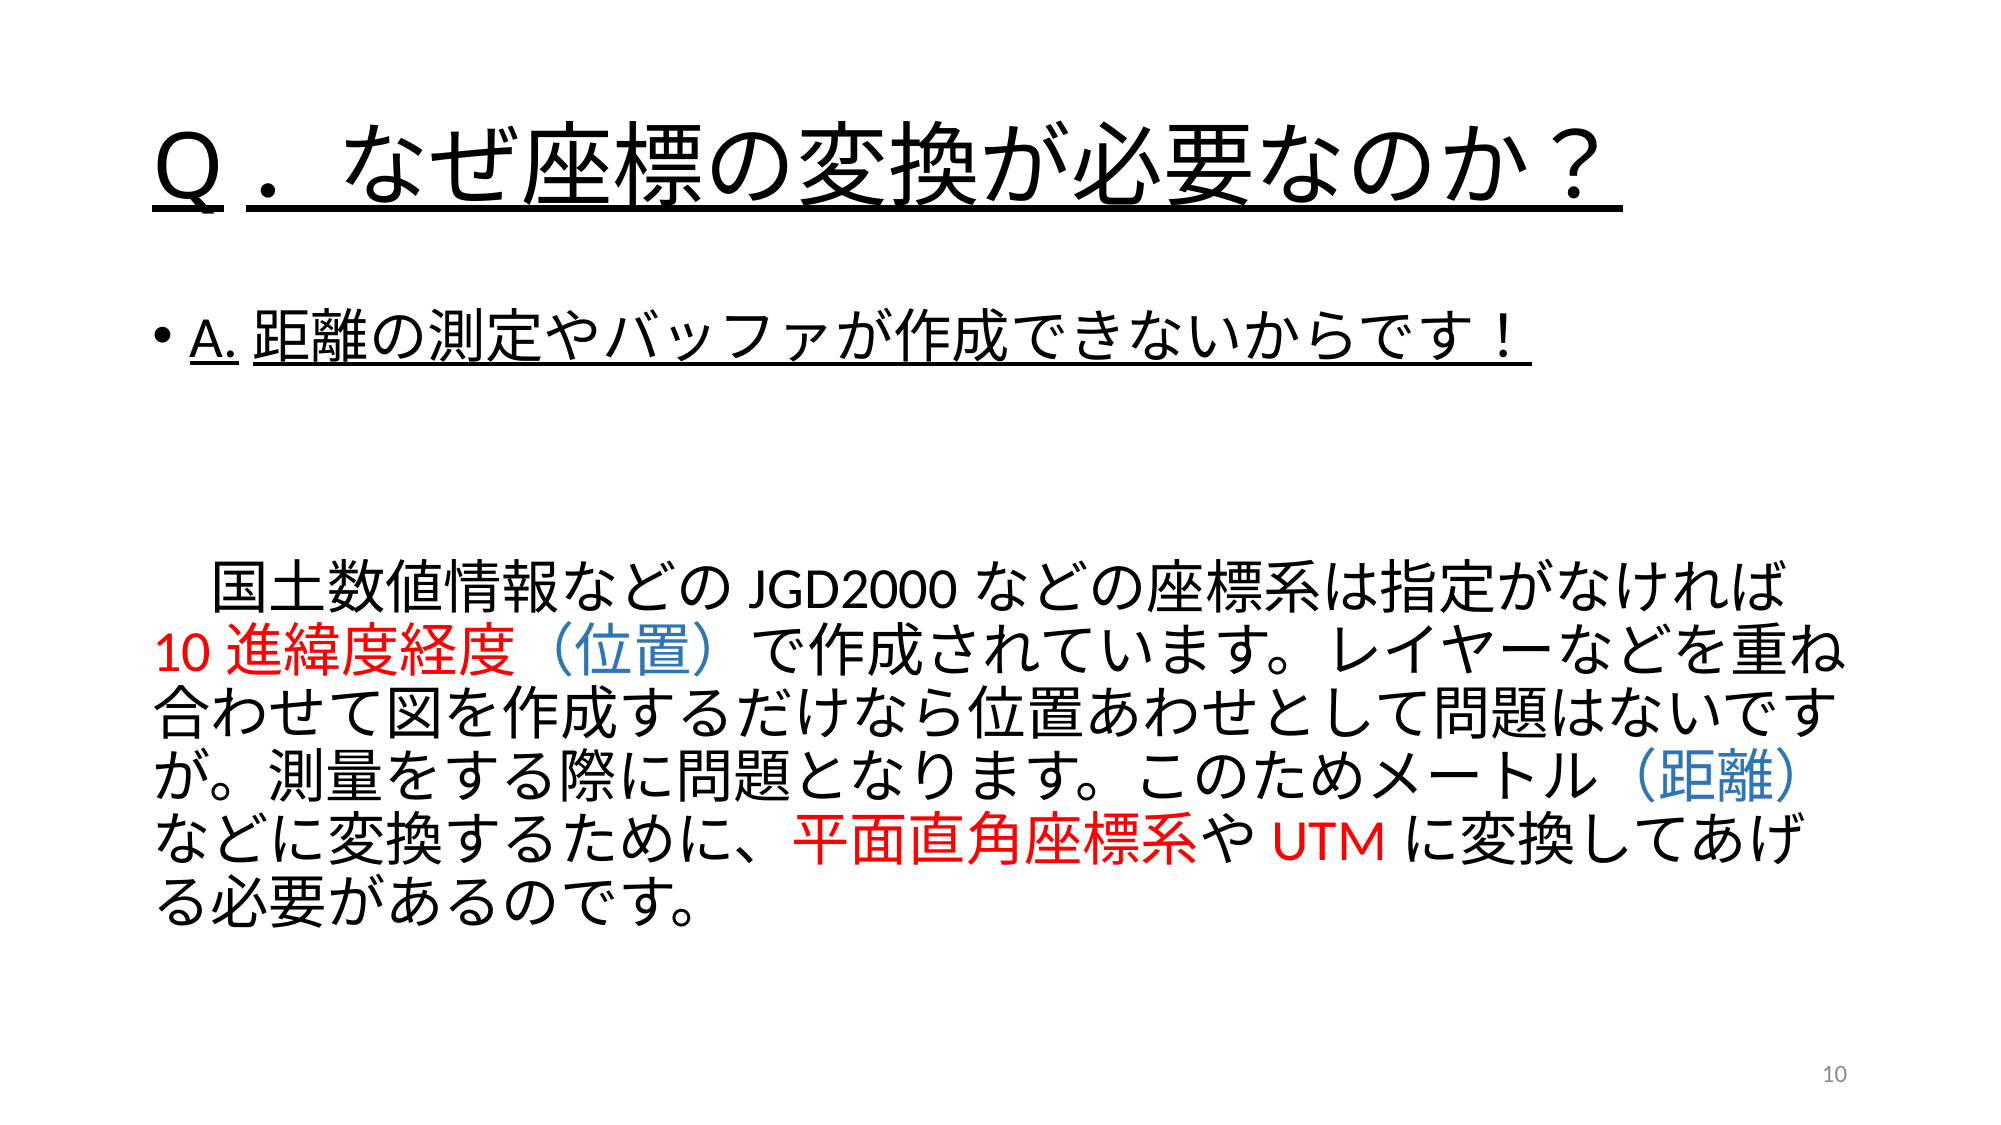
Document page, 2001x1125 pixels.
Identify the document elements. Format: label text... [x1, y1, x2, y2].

slide_number 10 [1412, 1042, 1863, 1103]
list A.距離の測定やバッファが作成できないからです！ 国土数値情報などのJGD2000などの座標系は指定がなければ10進緯度経度（位置）で作成されています。レイヤーなどを重ね合わせて図を作成するだけなら位置あわせとして問題はないですが。測量をする際に問題となります。このためメートル（距離）などに変換するために、平面直角座標系やUTMに変換してあげる必要があるのです。 [137, 299, 1863, 1014]
title Q．なぜ座標の変換が必要なのか？ [137, 59, 1863, 278]
